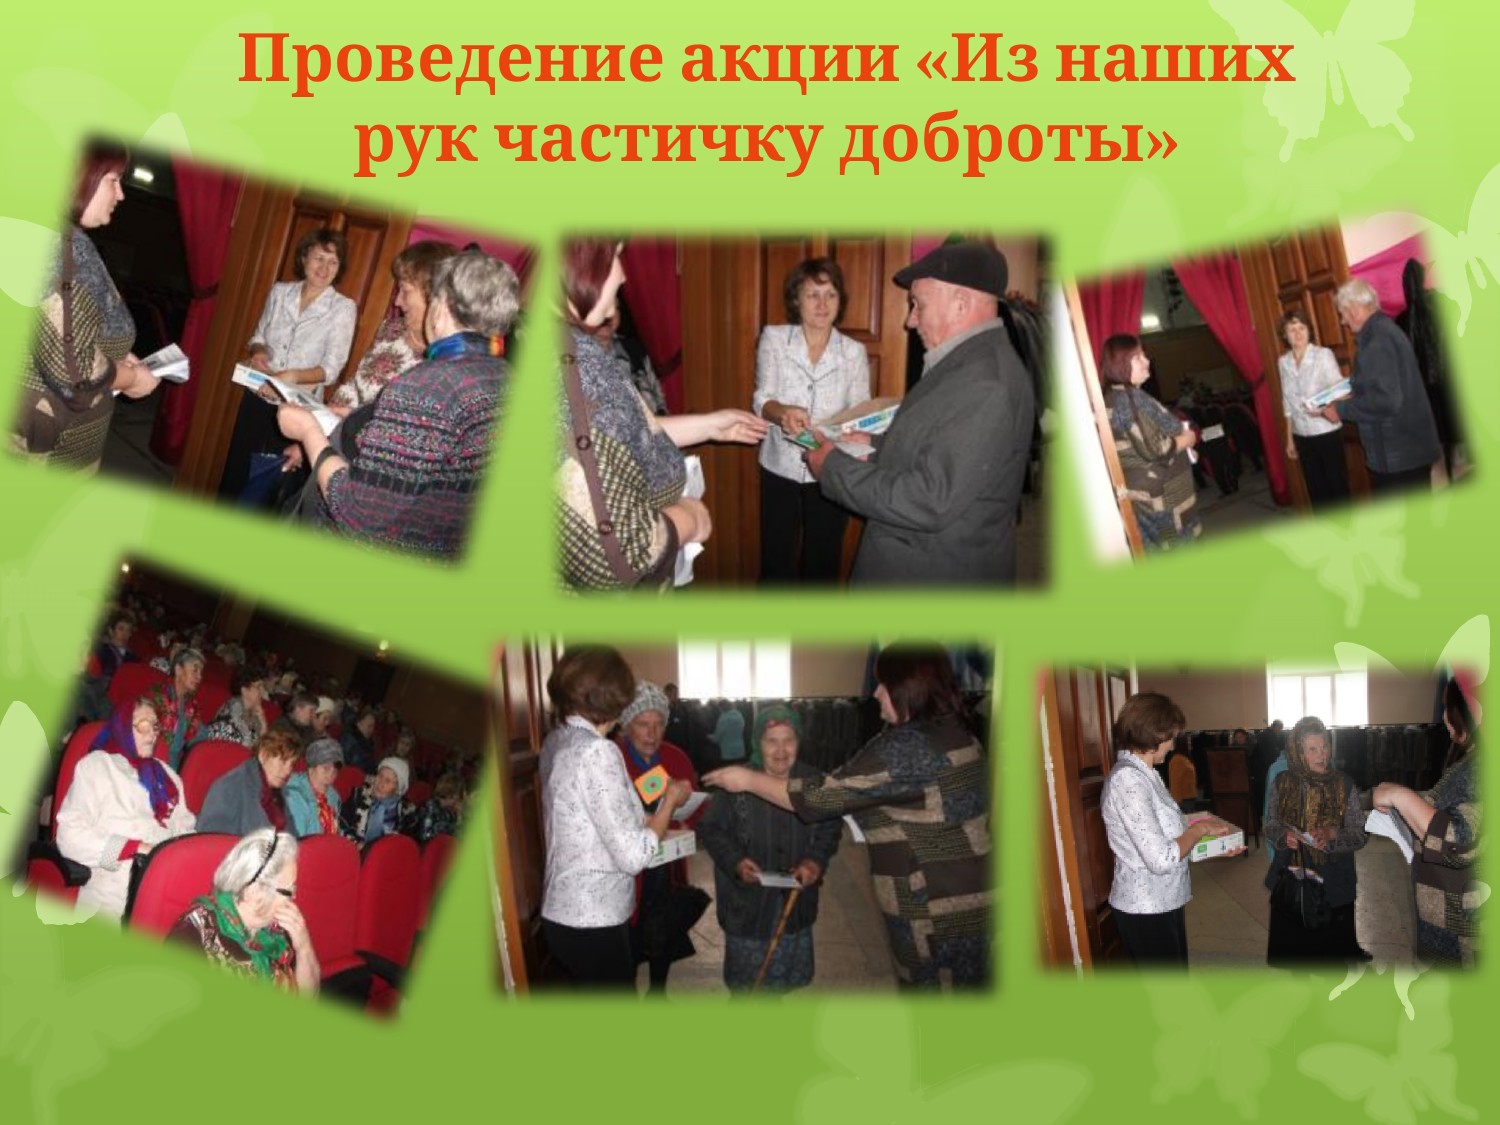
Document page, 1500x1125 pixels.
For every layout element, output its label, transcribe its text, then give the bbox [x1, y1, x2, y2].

picture [542, 217, 1471, 611]
picture [18, 566, 1012, 1012]
picture [18, 148, 531, 553]
picture [1021, 649, 1495, 989]
title Проведение акции «Из наших рук частичку доброты» [182, 18, 1352, 171]
